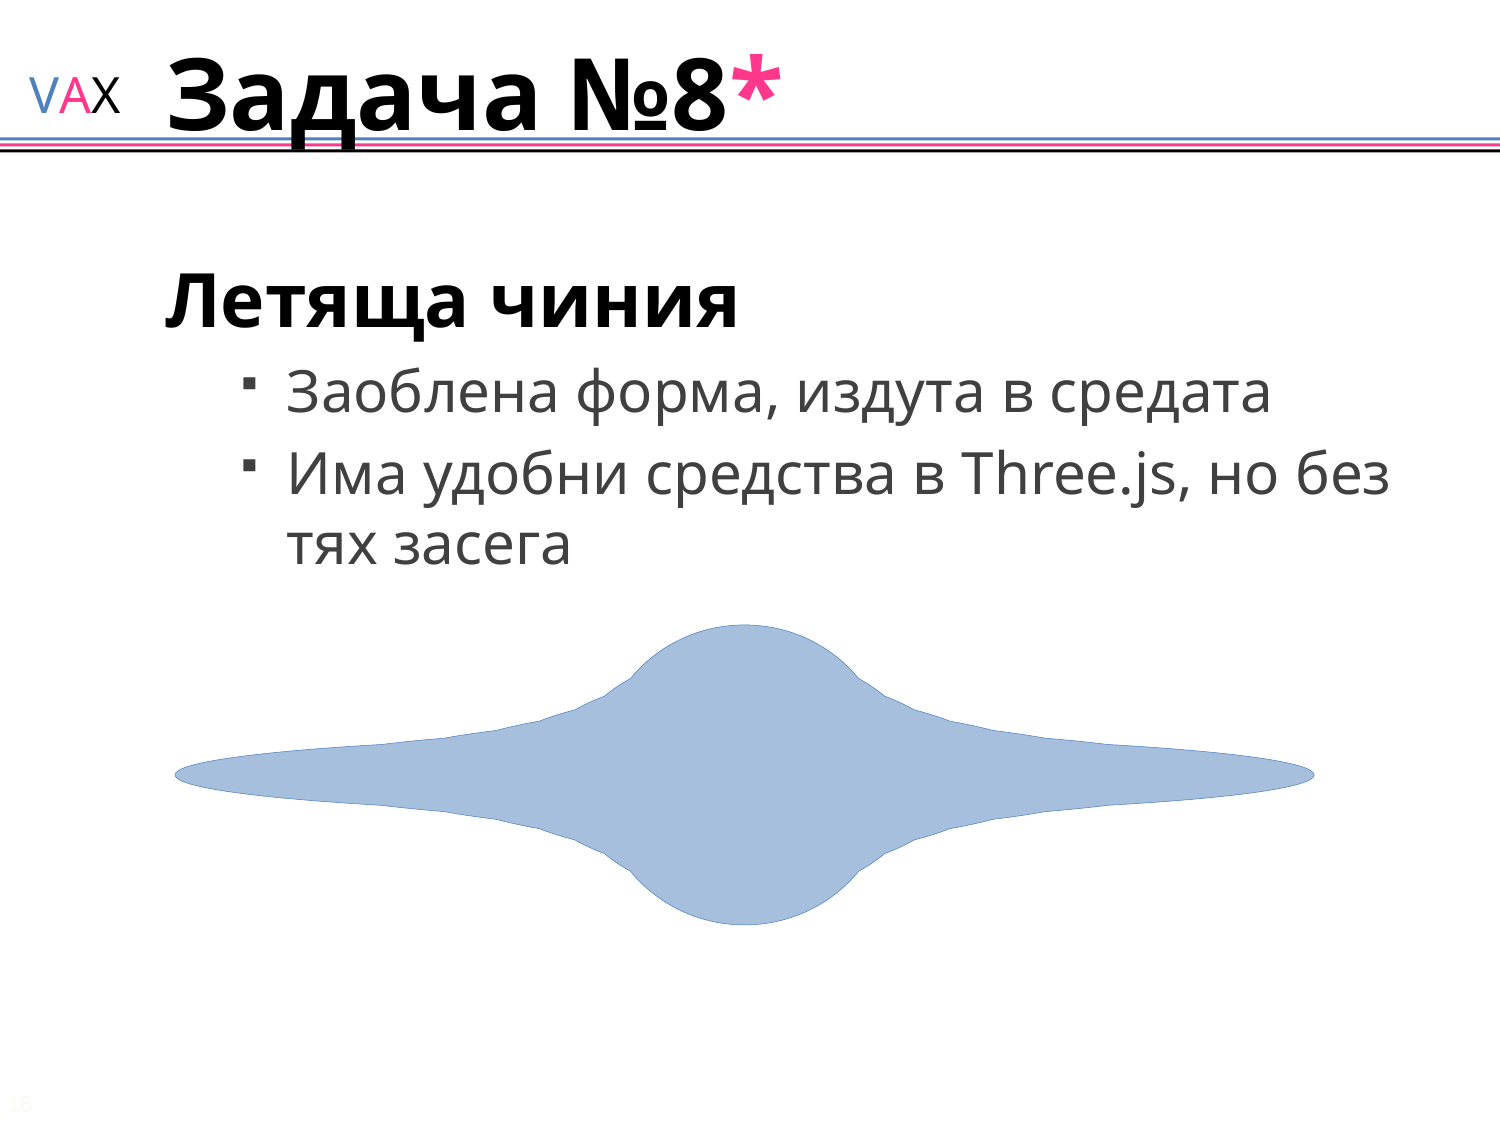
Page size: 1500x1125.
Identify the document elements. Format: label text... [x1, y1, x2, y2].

list Летяща чиния Заоблена форма, издута в средата Има удобни средства в Three.js, но без тях засега [150, 200, 1488, 1113]
title Задача №8* [0, 37, 1500, 144]
text_box [173, 622, 1317, 928]
